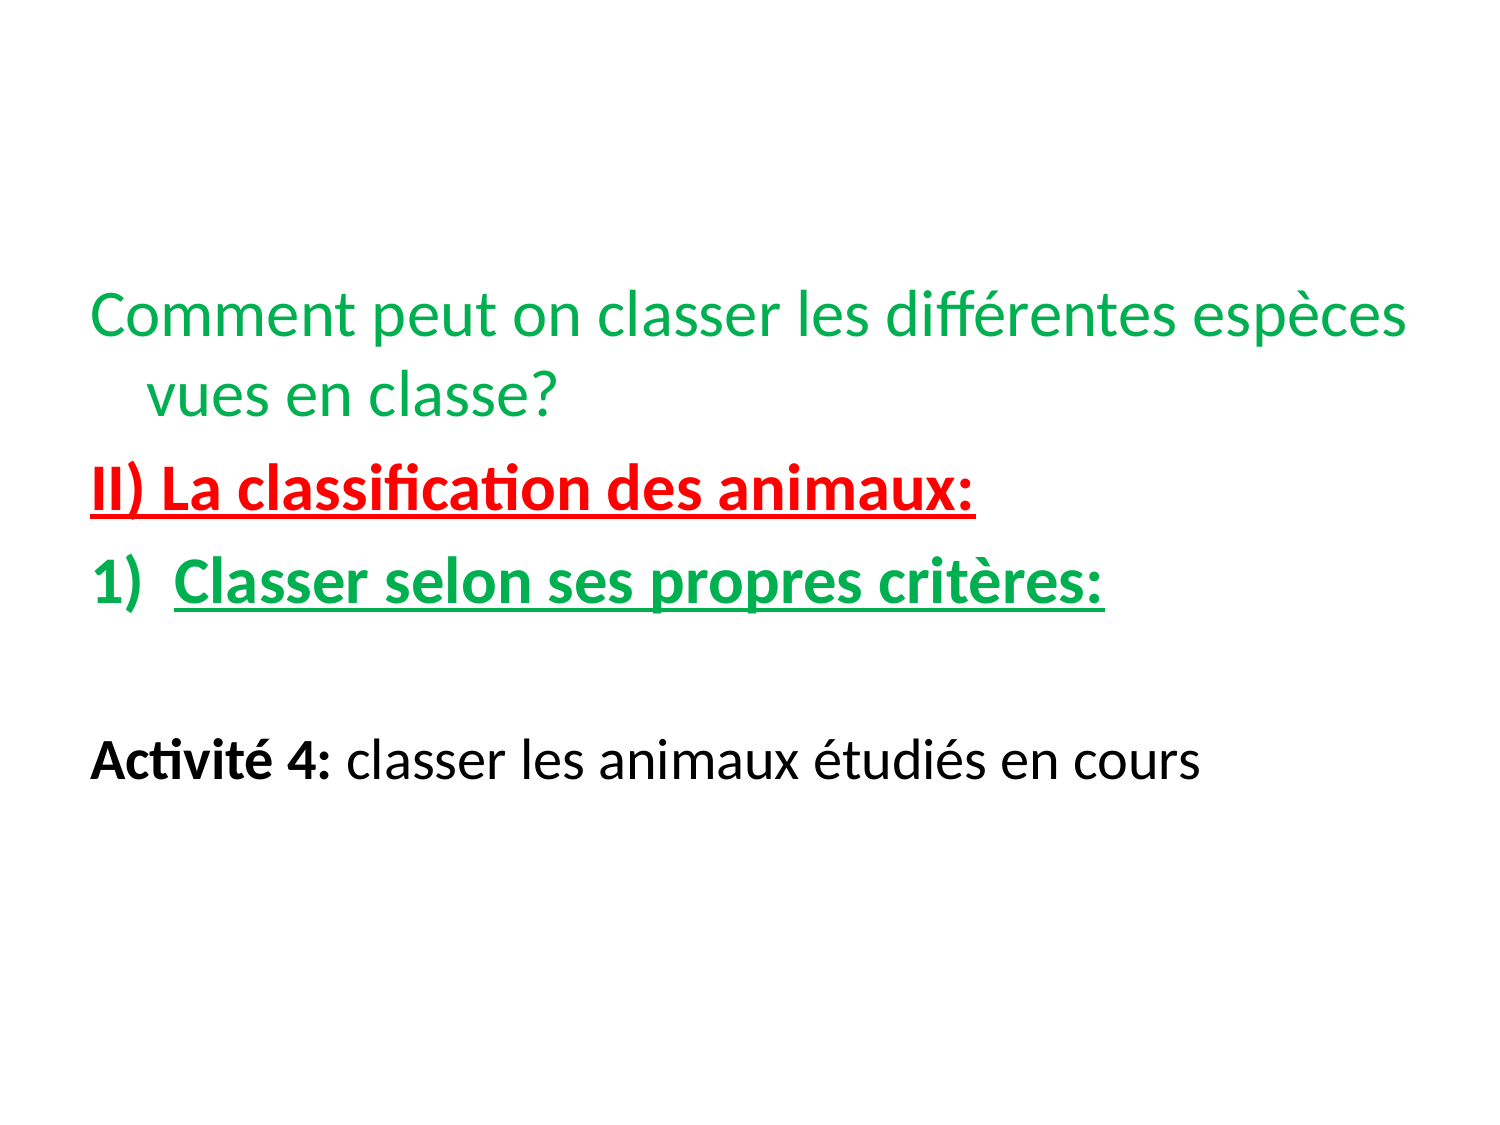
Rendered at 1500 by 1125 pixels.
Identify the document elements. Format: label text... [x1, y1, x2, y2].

list Comment peut on classer les différentes espèces vues en classe? II) La classification des animaux: Classer selon ses propres critères: Activité 4: classer les animaux étudiés en cours [75, 262, 1425, 1005]
